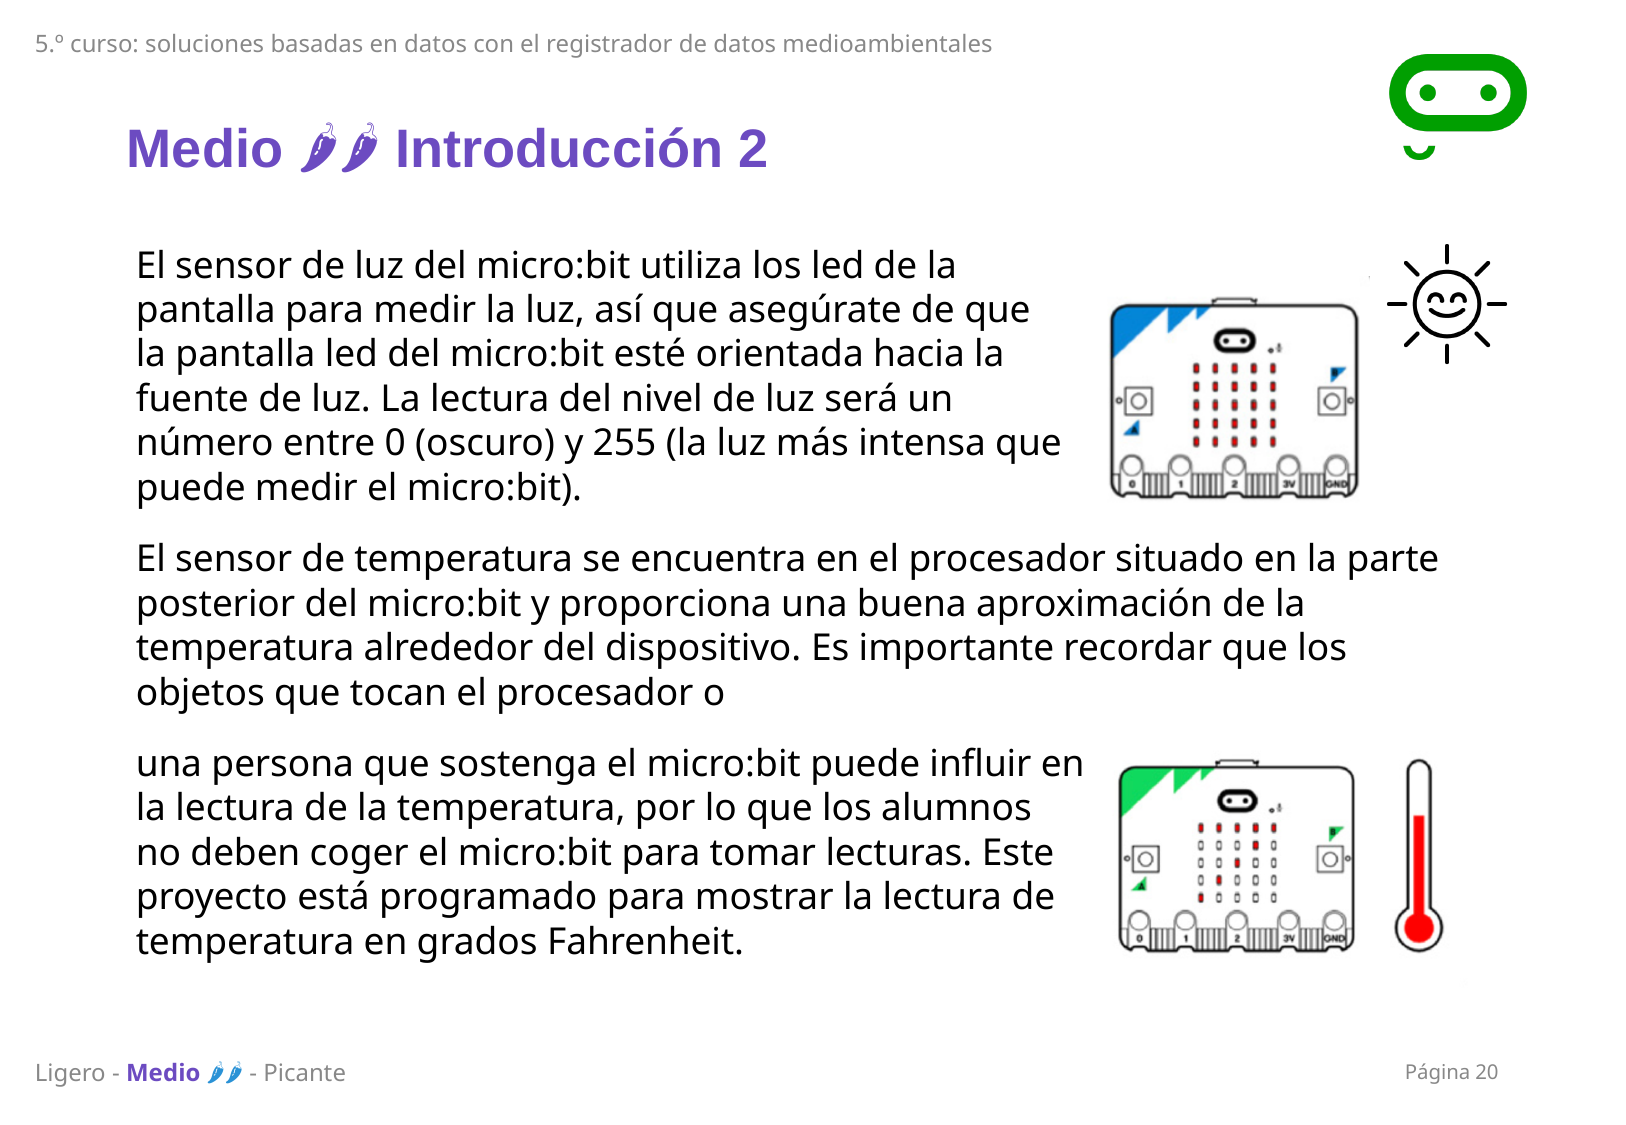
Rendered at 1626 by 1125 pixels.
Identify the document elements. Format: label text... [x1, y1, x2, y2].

picture [1093, 737, 1468, 988]
slide_number Página 20 [1147, 1042, 1514, 1103]
list El sensor de luz del micro:bit utiliza los led de la pantalla para medir la luz, así que asegúrate de que la pantalla led del micro:bit esté orientada hacia la fuente de luz. La lectura del nivel de luz será un número entre 0 (oscuro) y 255 (la luz más intensa que puede medir el micro:bit). El sensor de temperatura se encuentra en el procesador situado en la parte posterior del micro:bit y proporciona una buena aproximación de la temperatura alrededor del dispositivo. Es importante recordar que los objetos que tocan el procesador o una persona que sostenga el micro:bit puede influir en la lectura de la temperatura, por lo que los alumnos no deben coger el micro:bit para tomar lecturas. Este proyecto está programado para mostrar la lectura de temperatura en grados Fahrenheit. [120, 233, 1514, 1019]
picture [1093, 224, 1528, 527]
text_box Ligero - Medio 🌶️🌶️ - Picante [19, 1042, 623, 1103]
picture [1389, 54, 1527, 161]
title Medio 🌶️🌶️ Introducción 2 [111, 74, 1514, 225]
